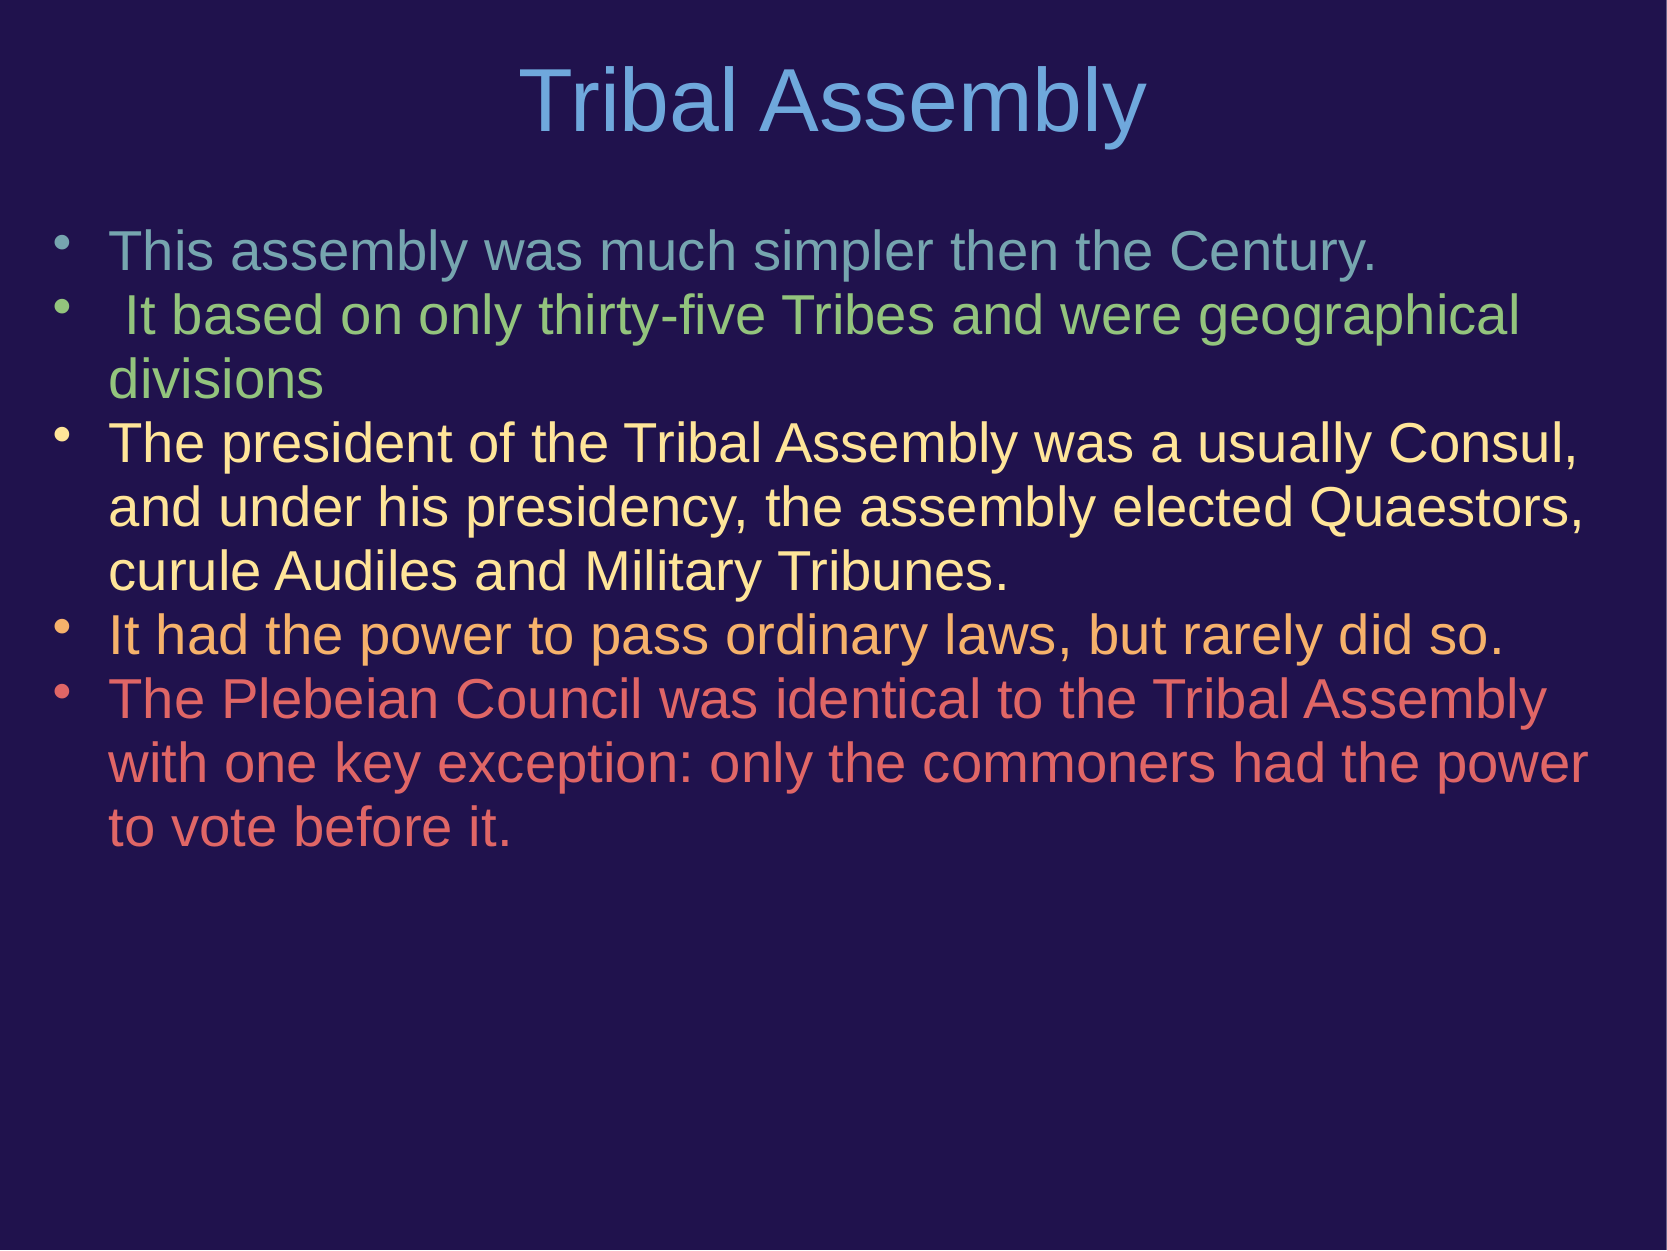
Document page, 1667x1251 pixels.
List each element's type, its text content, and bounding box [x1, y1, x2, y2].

list This assembly was much simpler then the Century. It based on only thirty-five Tribes and were geographical divisions The president of the Tribal Assembly was a usually Consul, and under his presidency, the assembly elected Quaestors, curule Audiles and Military Tribunes. It had the power to pass ordinary laws, but rarely did so. The Plebeian Council was identical to the Tribal Assembly with one key exception: only the commoners had the power to vote before it. [33, 218, 1621, 1121]
title Tribal Assembly [40, 49, 1627, 201]
